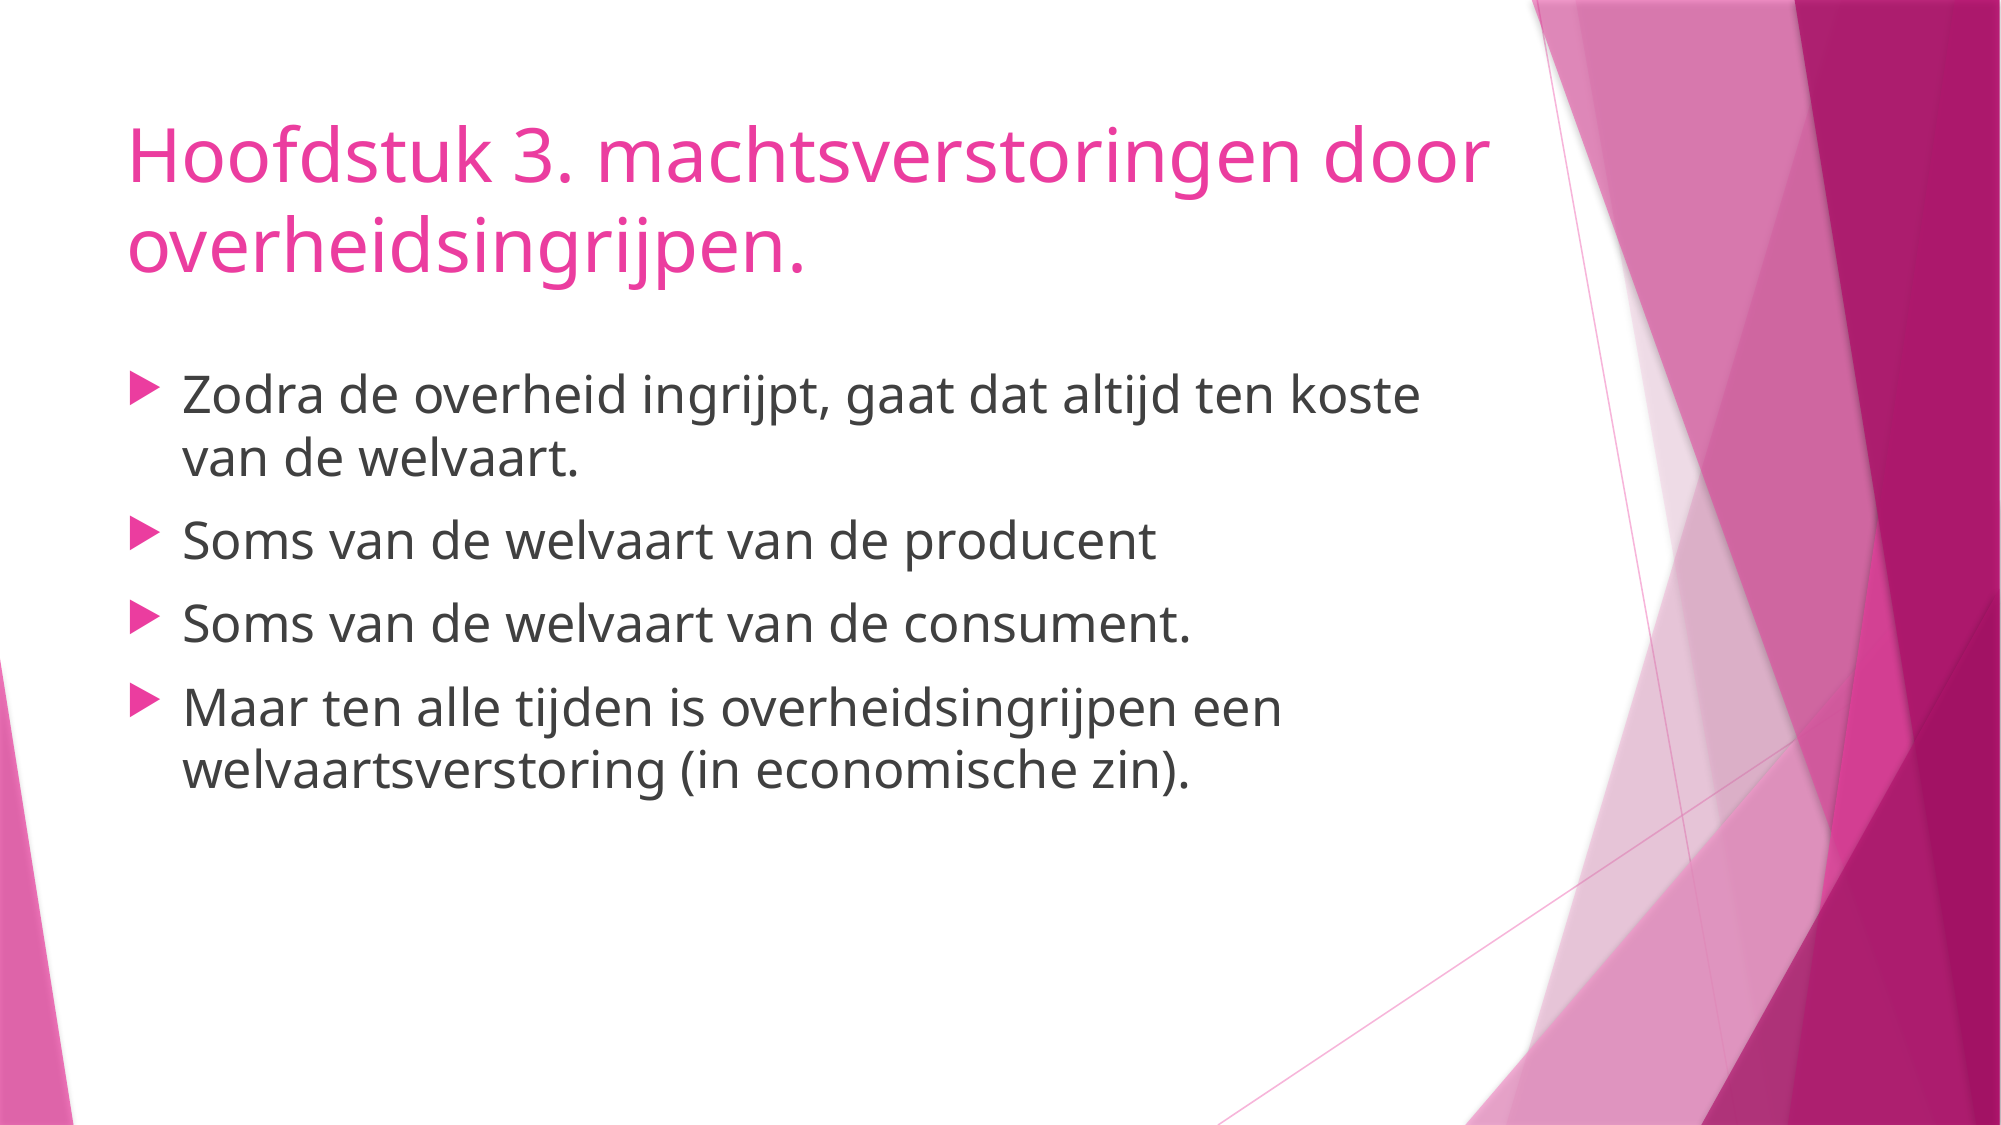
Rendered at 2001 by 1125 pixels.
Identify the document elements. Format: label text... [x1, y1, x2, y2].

list Zodra de overheid ingrijpt, gaat dat altijd ten koste van de welvaart. Soms van de welvaart van de producent Soms van de welvaart van de consument. Maar ten alle tijden is overheidsingrijpen een welvaartsverstoring (in economische zin). [111, 354, 1522, 992]
title Hoofdstuk 3. machtsverstoringen door overheidsingrijpen. [111, 99, 1522, 317]
